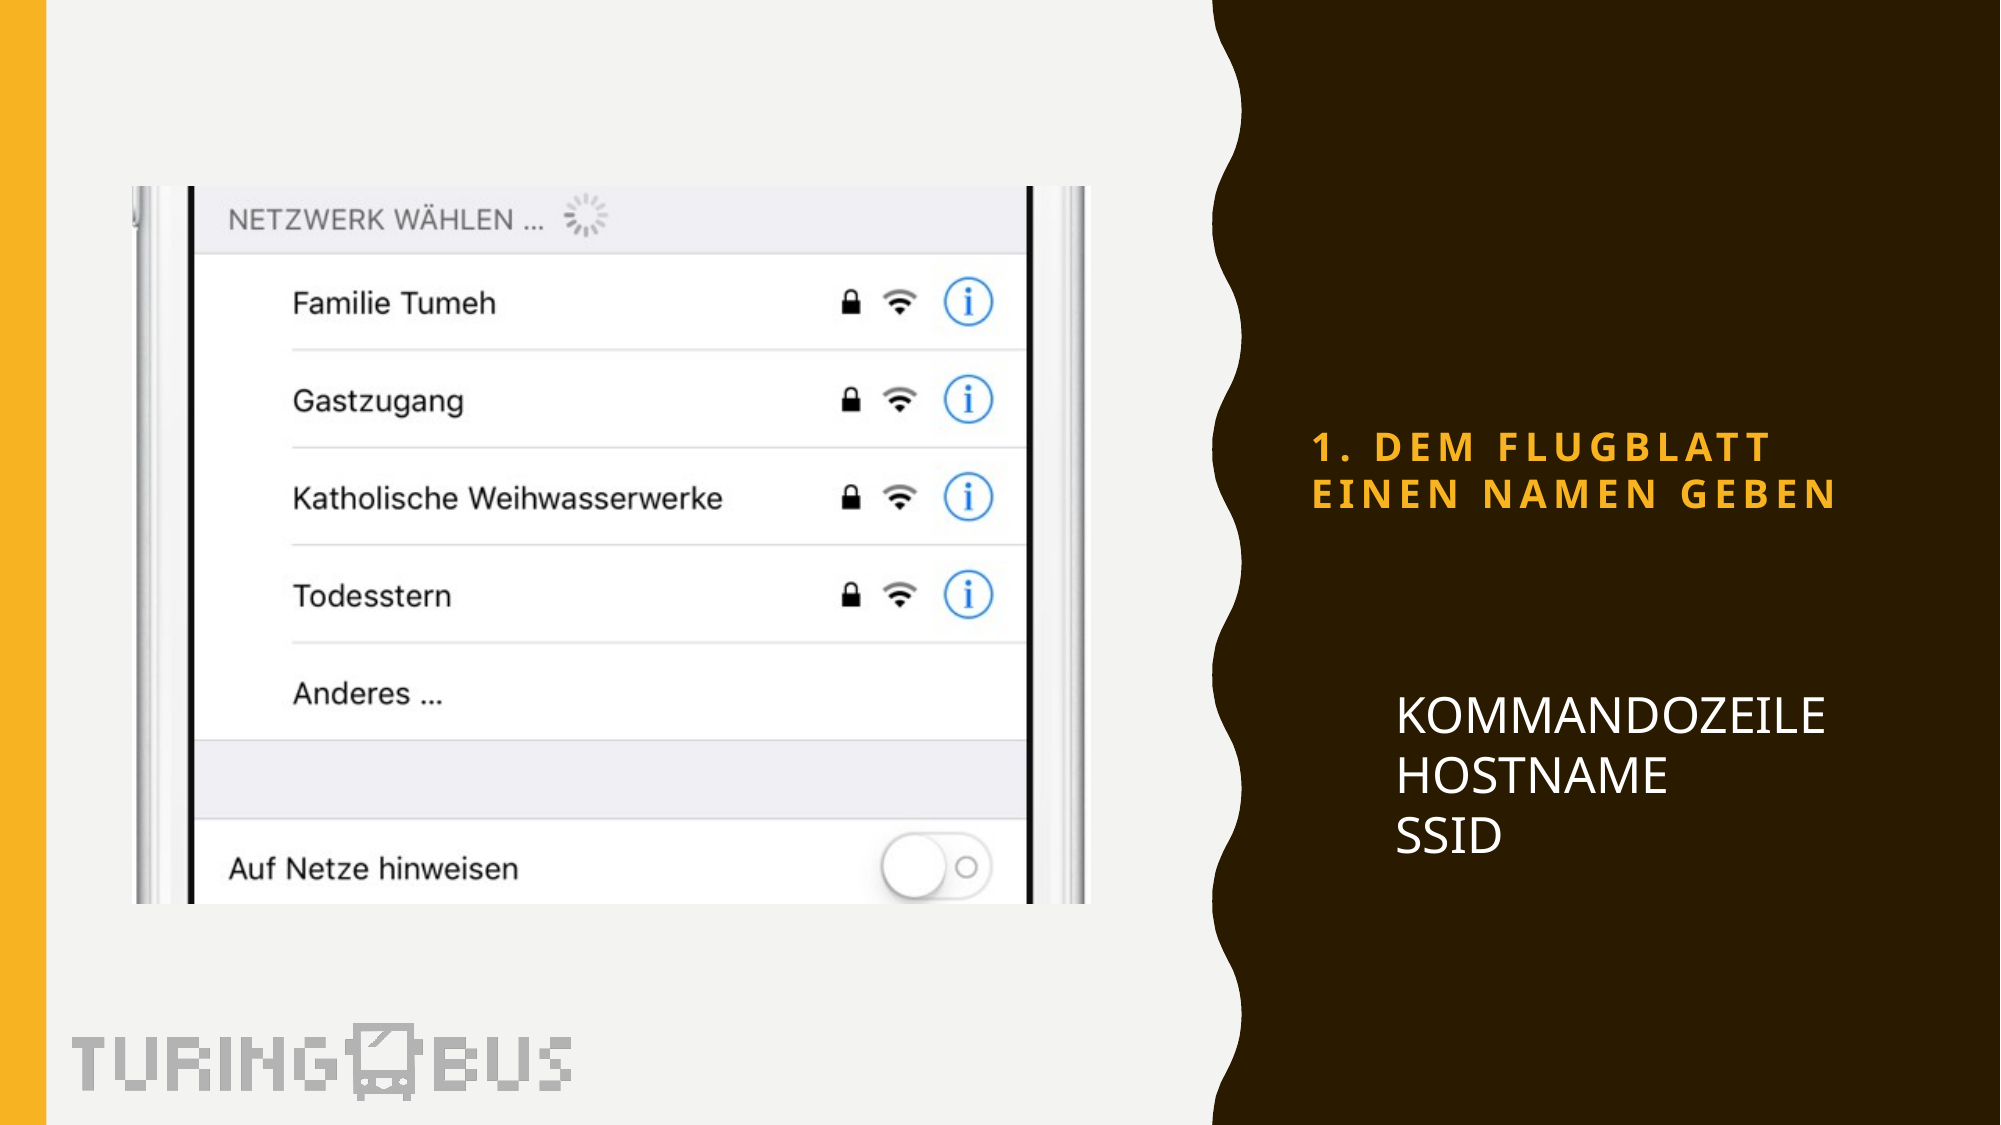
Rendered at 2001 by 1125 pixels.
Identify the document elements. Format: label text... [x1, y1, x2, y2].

picture [72, 1023, 571, 1101]
title 1. DEM FLUGBLATT EINEN NAMEN GEBEN [1295, 327, 1956, 525]
text_box KOMMANDOZEILE HOSTNAME SSID [1380, 675, 1871, 871]
picture [132, 186, 1091, 904]
